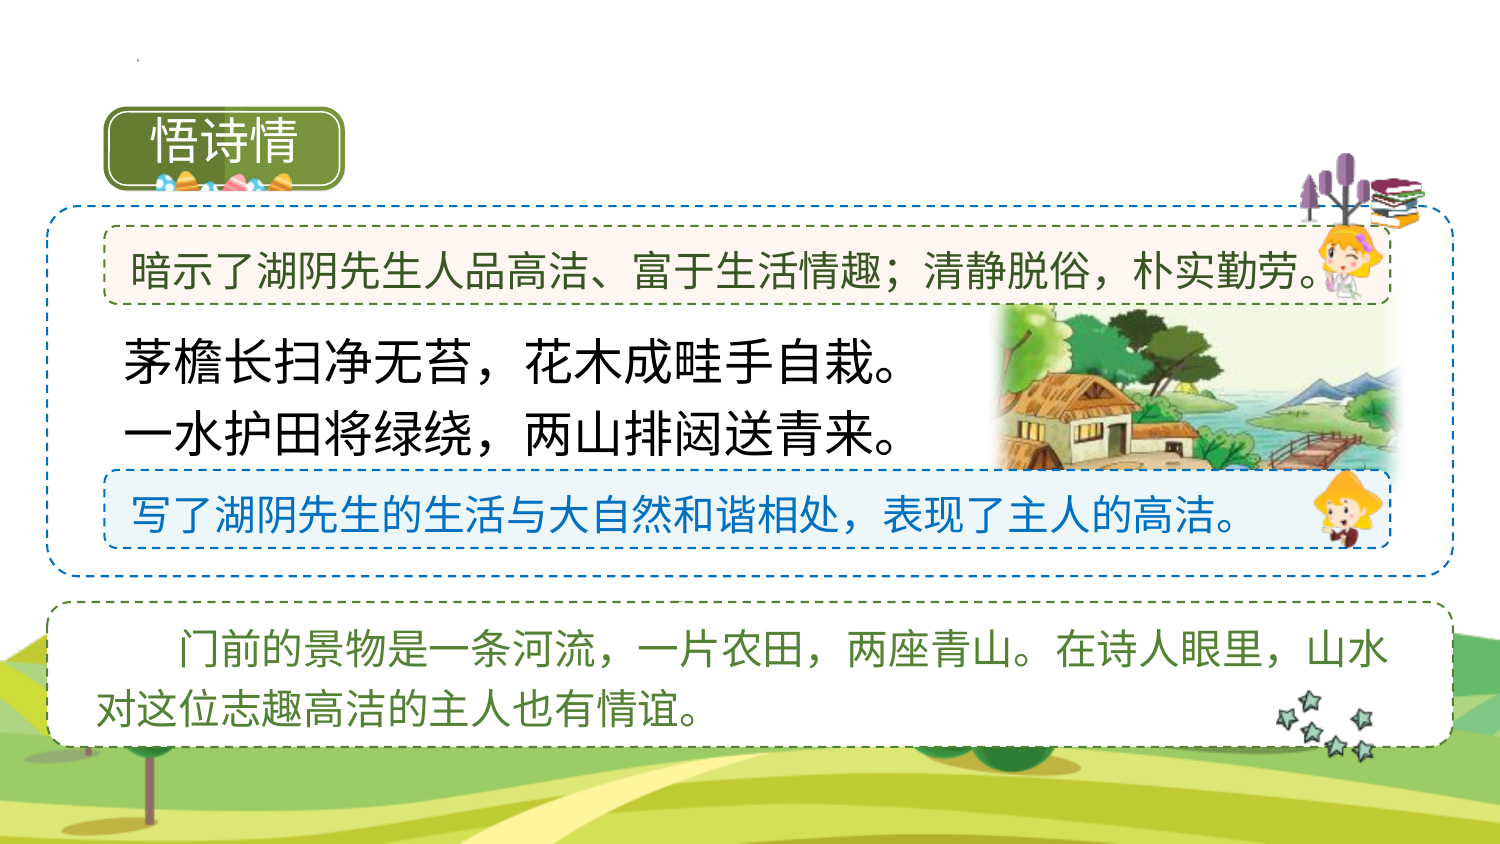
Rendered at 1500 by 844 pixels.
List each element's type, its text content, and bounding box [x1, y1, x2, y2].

picture [1299, 152, 1425, 229]
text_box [47, 601, 1453, 763]
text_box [104, 466, 1391, 550]
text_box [104, 222, 1391, 306]
picture [986, 264, 1408, 502]
text_box 茅檐长扫净无苔，花木成畦手自栽。 一水护田将绿绕，两山排闼送青来。 [109, 311, 924, 466]
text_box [103, 102, 345, 191]
picture [0, 601, 1500, 844]
text_box [46, 205, 1454, 578]
